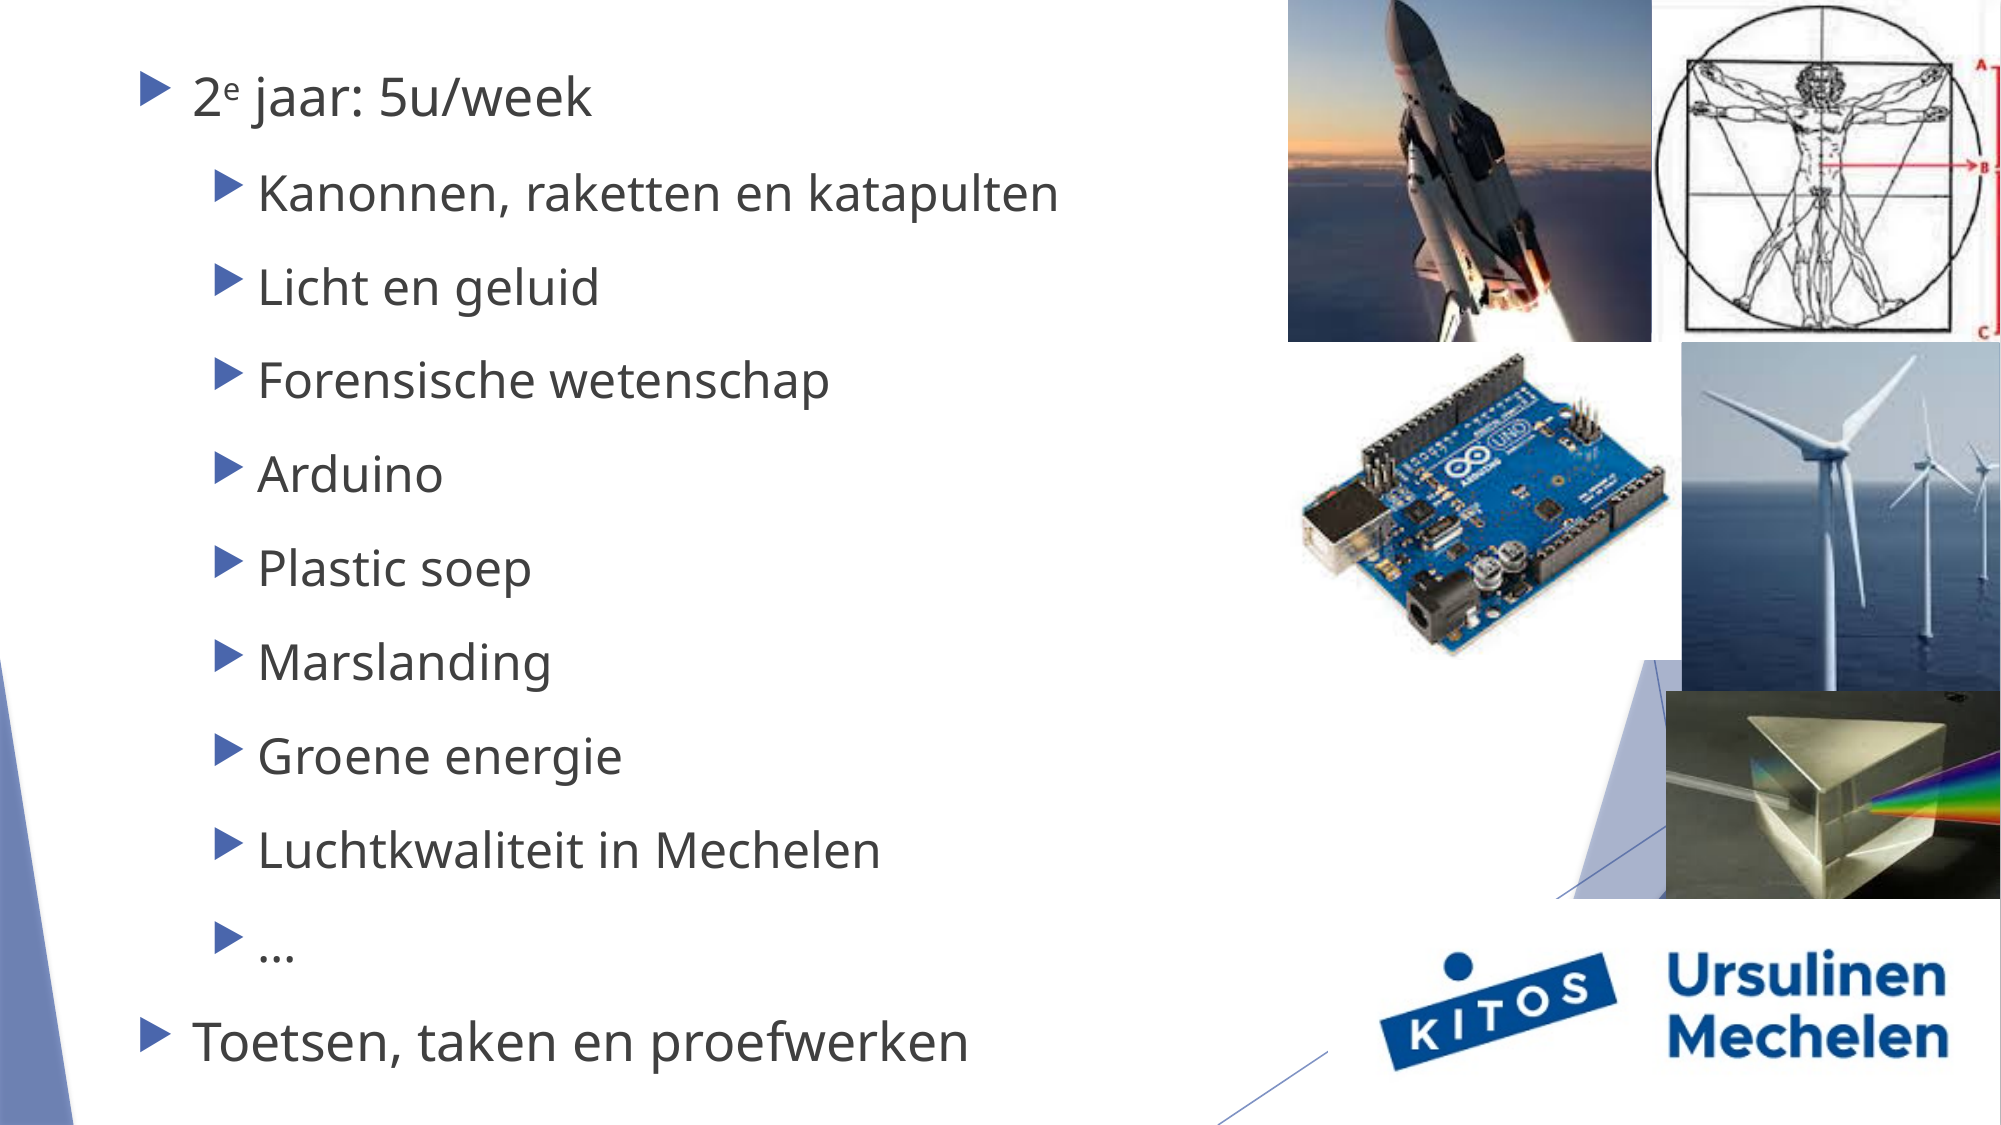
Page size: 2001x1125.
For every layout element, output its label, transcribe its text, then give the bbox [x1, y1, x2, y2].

list 2e jaar: 5u/week Kanonnen, raketten en katapulten Licht en geluid Forensische wetenschap Arduino Plastic soep Marslanding Groene energie Luchtkwaliteit in Mechelen … Toetsen, taken en proefwerken [121, 39, 1487, 1086]
picture [1284, 0, 2000, 1125]
